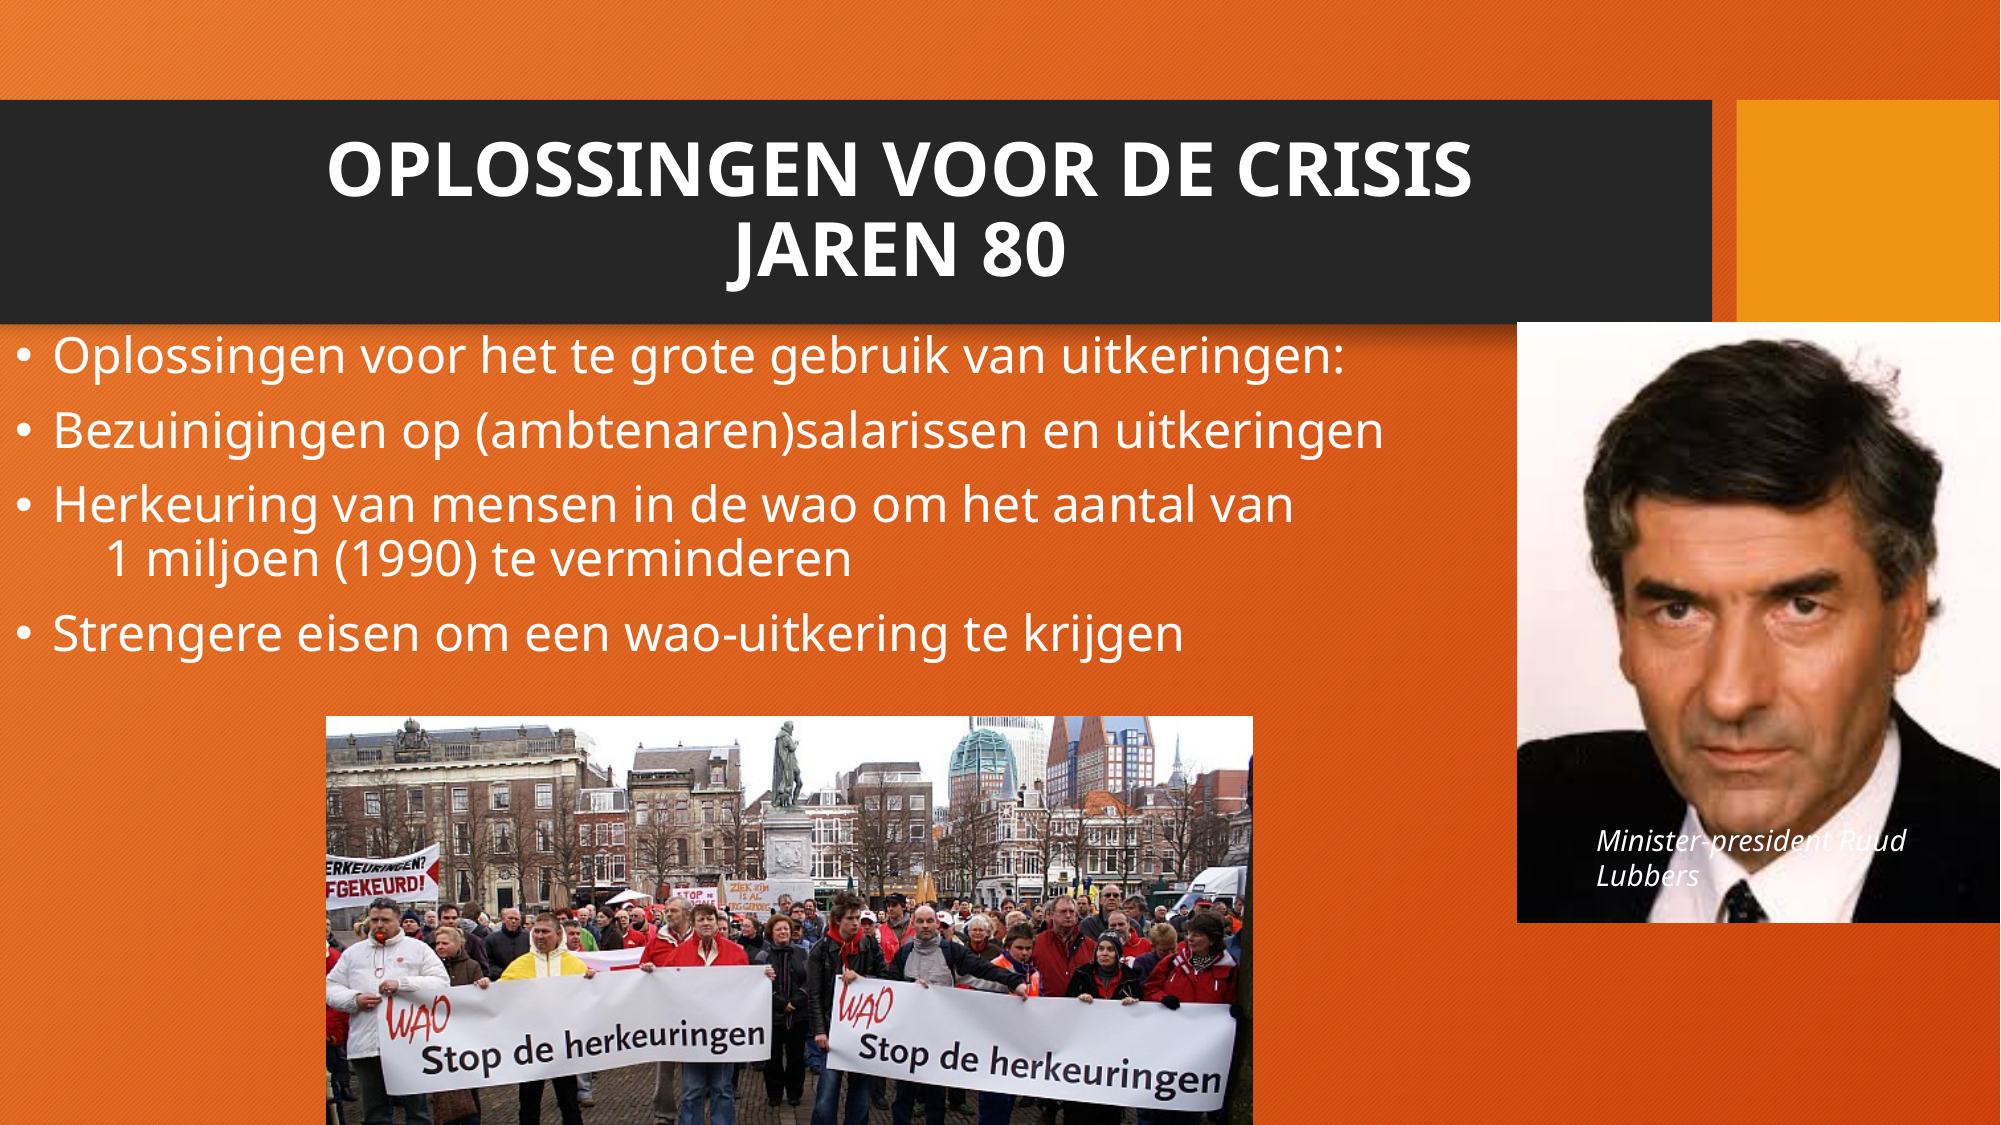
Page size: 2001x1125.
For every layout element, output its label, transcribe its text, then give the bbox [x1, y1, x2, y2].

picture [1517, 322, 2000, 924]
title OPLOSSINGEN VOOR DE CRISIS JAREN 80 [111, 123, 1689, 301]
picture [325, 716, 1253, 1125]
list Oplossingen voor het te grote gebruik van uitkeringen: Bezuinigingen op (ambtenaren)salarissen en uitkeringen Herkeuring van mensen in de wao om het aantal van 1 miljoen (1990) te verminderen Strengere eisen om een wao-uitkering te krijgen [0, 322, 1689, 974]
